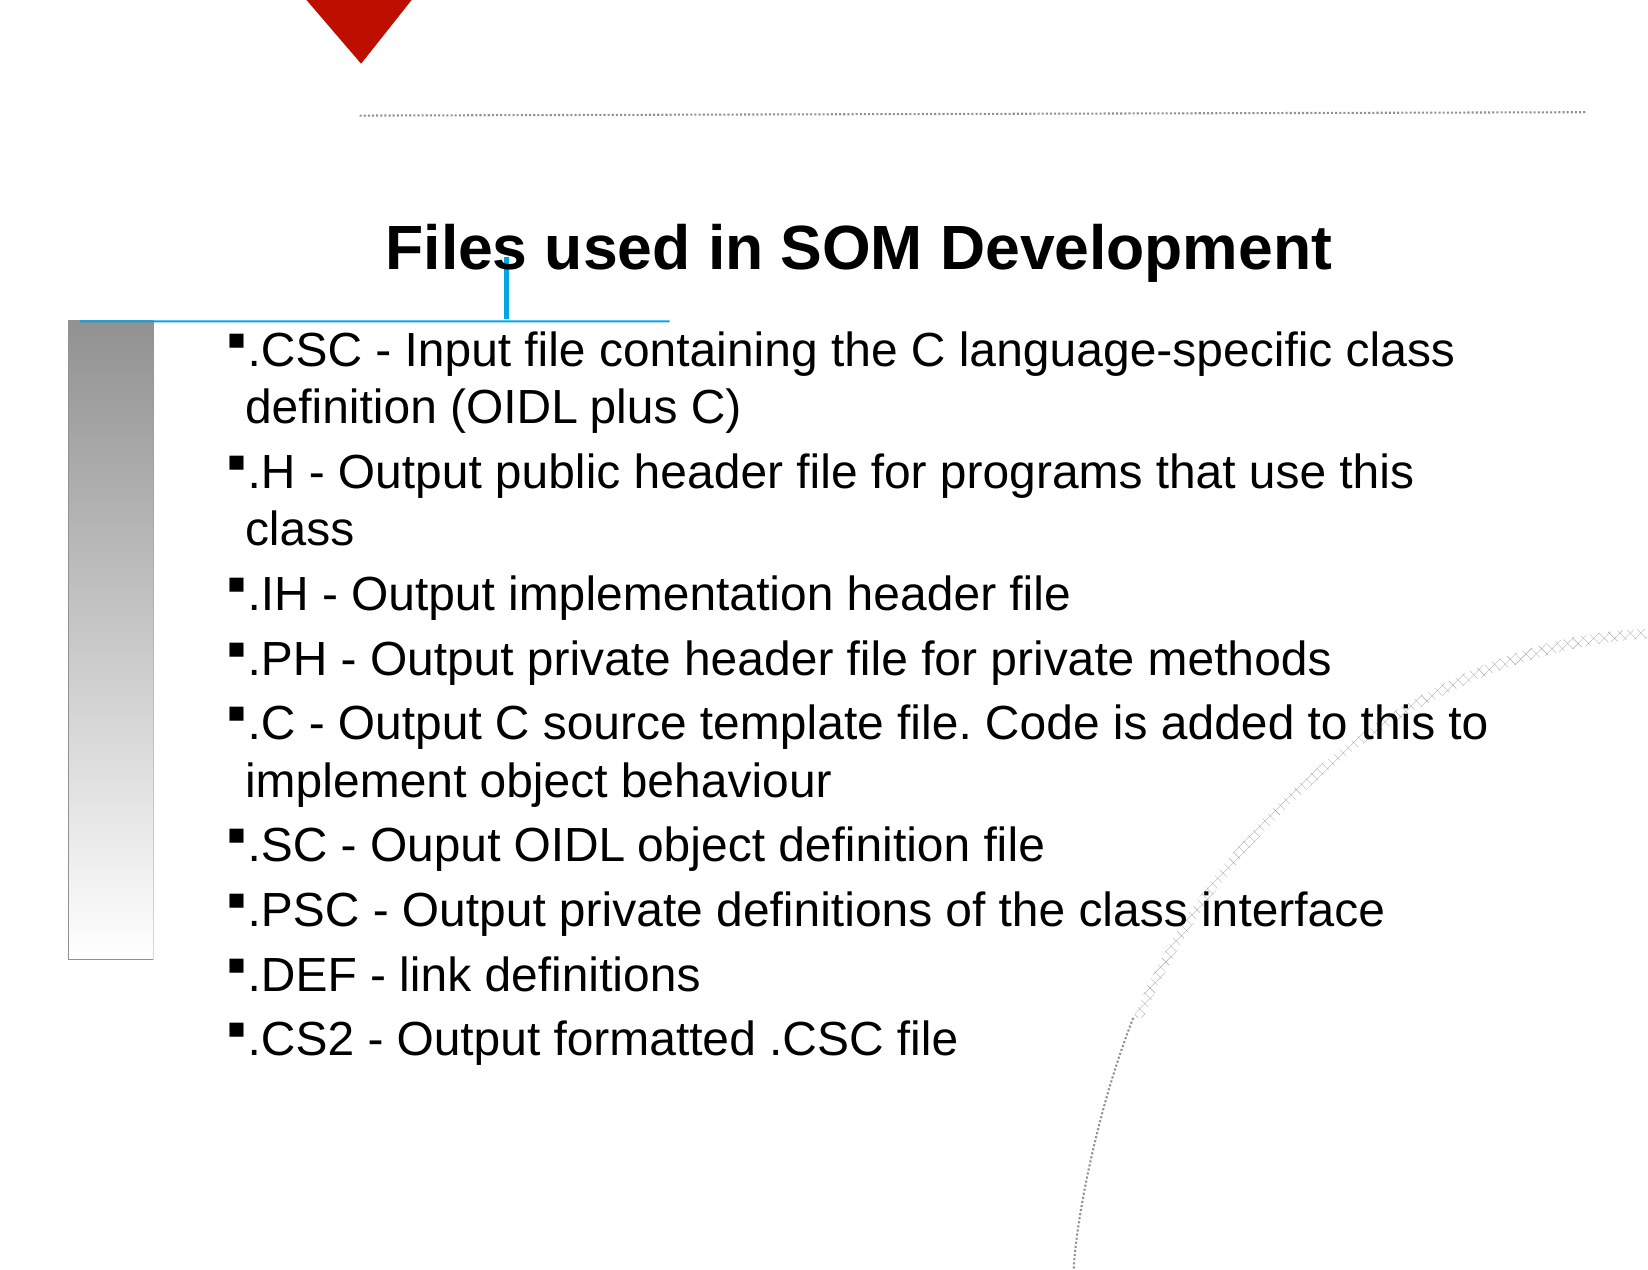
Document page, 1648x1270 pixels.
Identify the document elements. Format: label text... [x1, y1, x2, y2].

text_box .CSC - Input file containing the C language-specific class definition (OIDL plus C) .H - Output public header file for programs that use this class .IH - Output implementation header file .PH - Output private header file for private methods .C - Output C source template file. Code is added to this to implement object behaviour .SC - Ouput OIDL object definition file .PSC - Output private definitions of the class interface .DEF - link definitions .CS2 - Output formatted .CSC file [225, 318, 1530, 1066]
text_box Files used in SOM Development [385, 206, 1536, 282]
